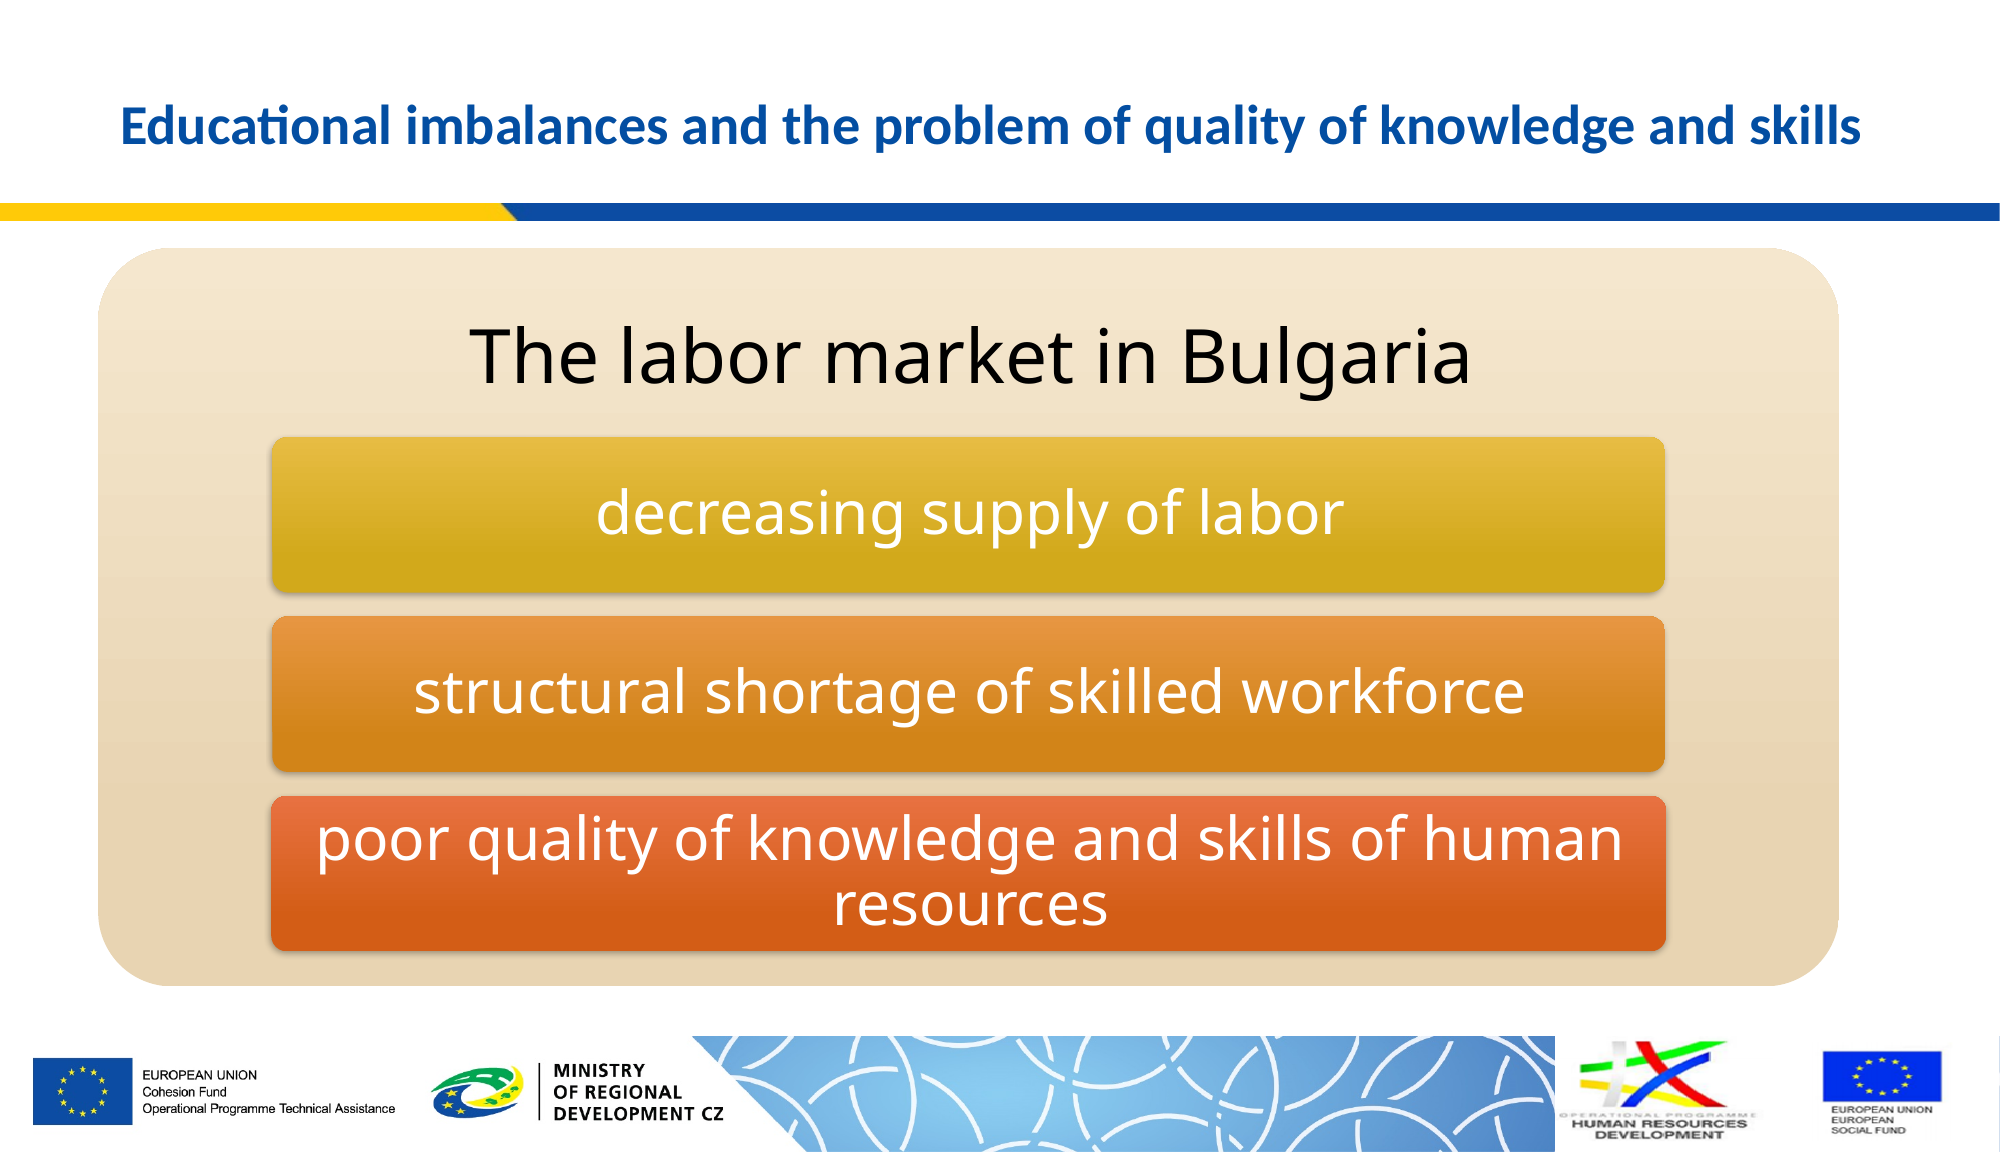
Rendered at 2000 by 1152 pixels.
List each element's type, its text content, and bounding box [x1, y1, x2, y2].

picture [0, 203, 97, 221]
picture [0, 1036, 2000, 1152]
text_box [97, 199, 1840, 992]
title Educational imbalances and the problem of quality of knowledge and skills [99, 46, 1900, 198]
picture [1840, 203, 2000, 221]
